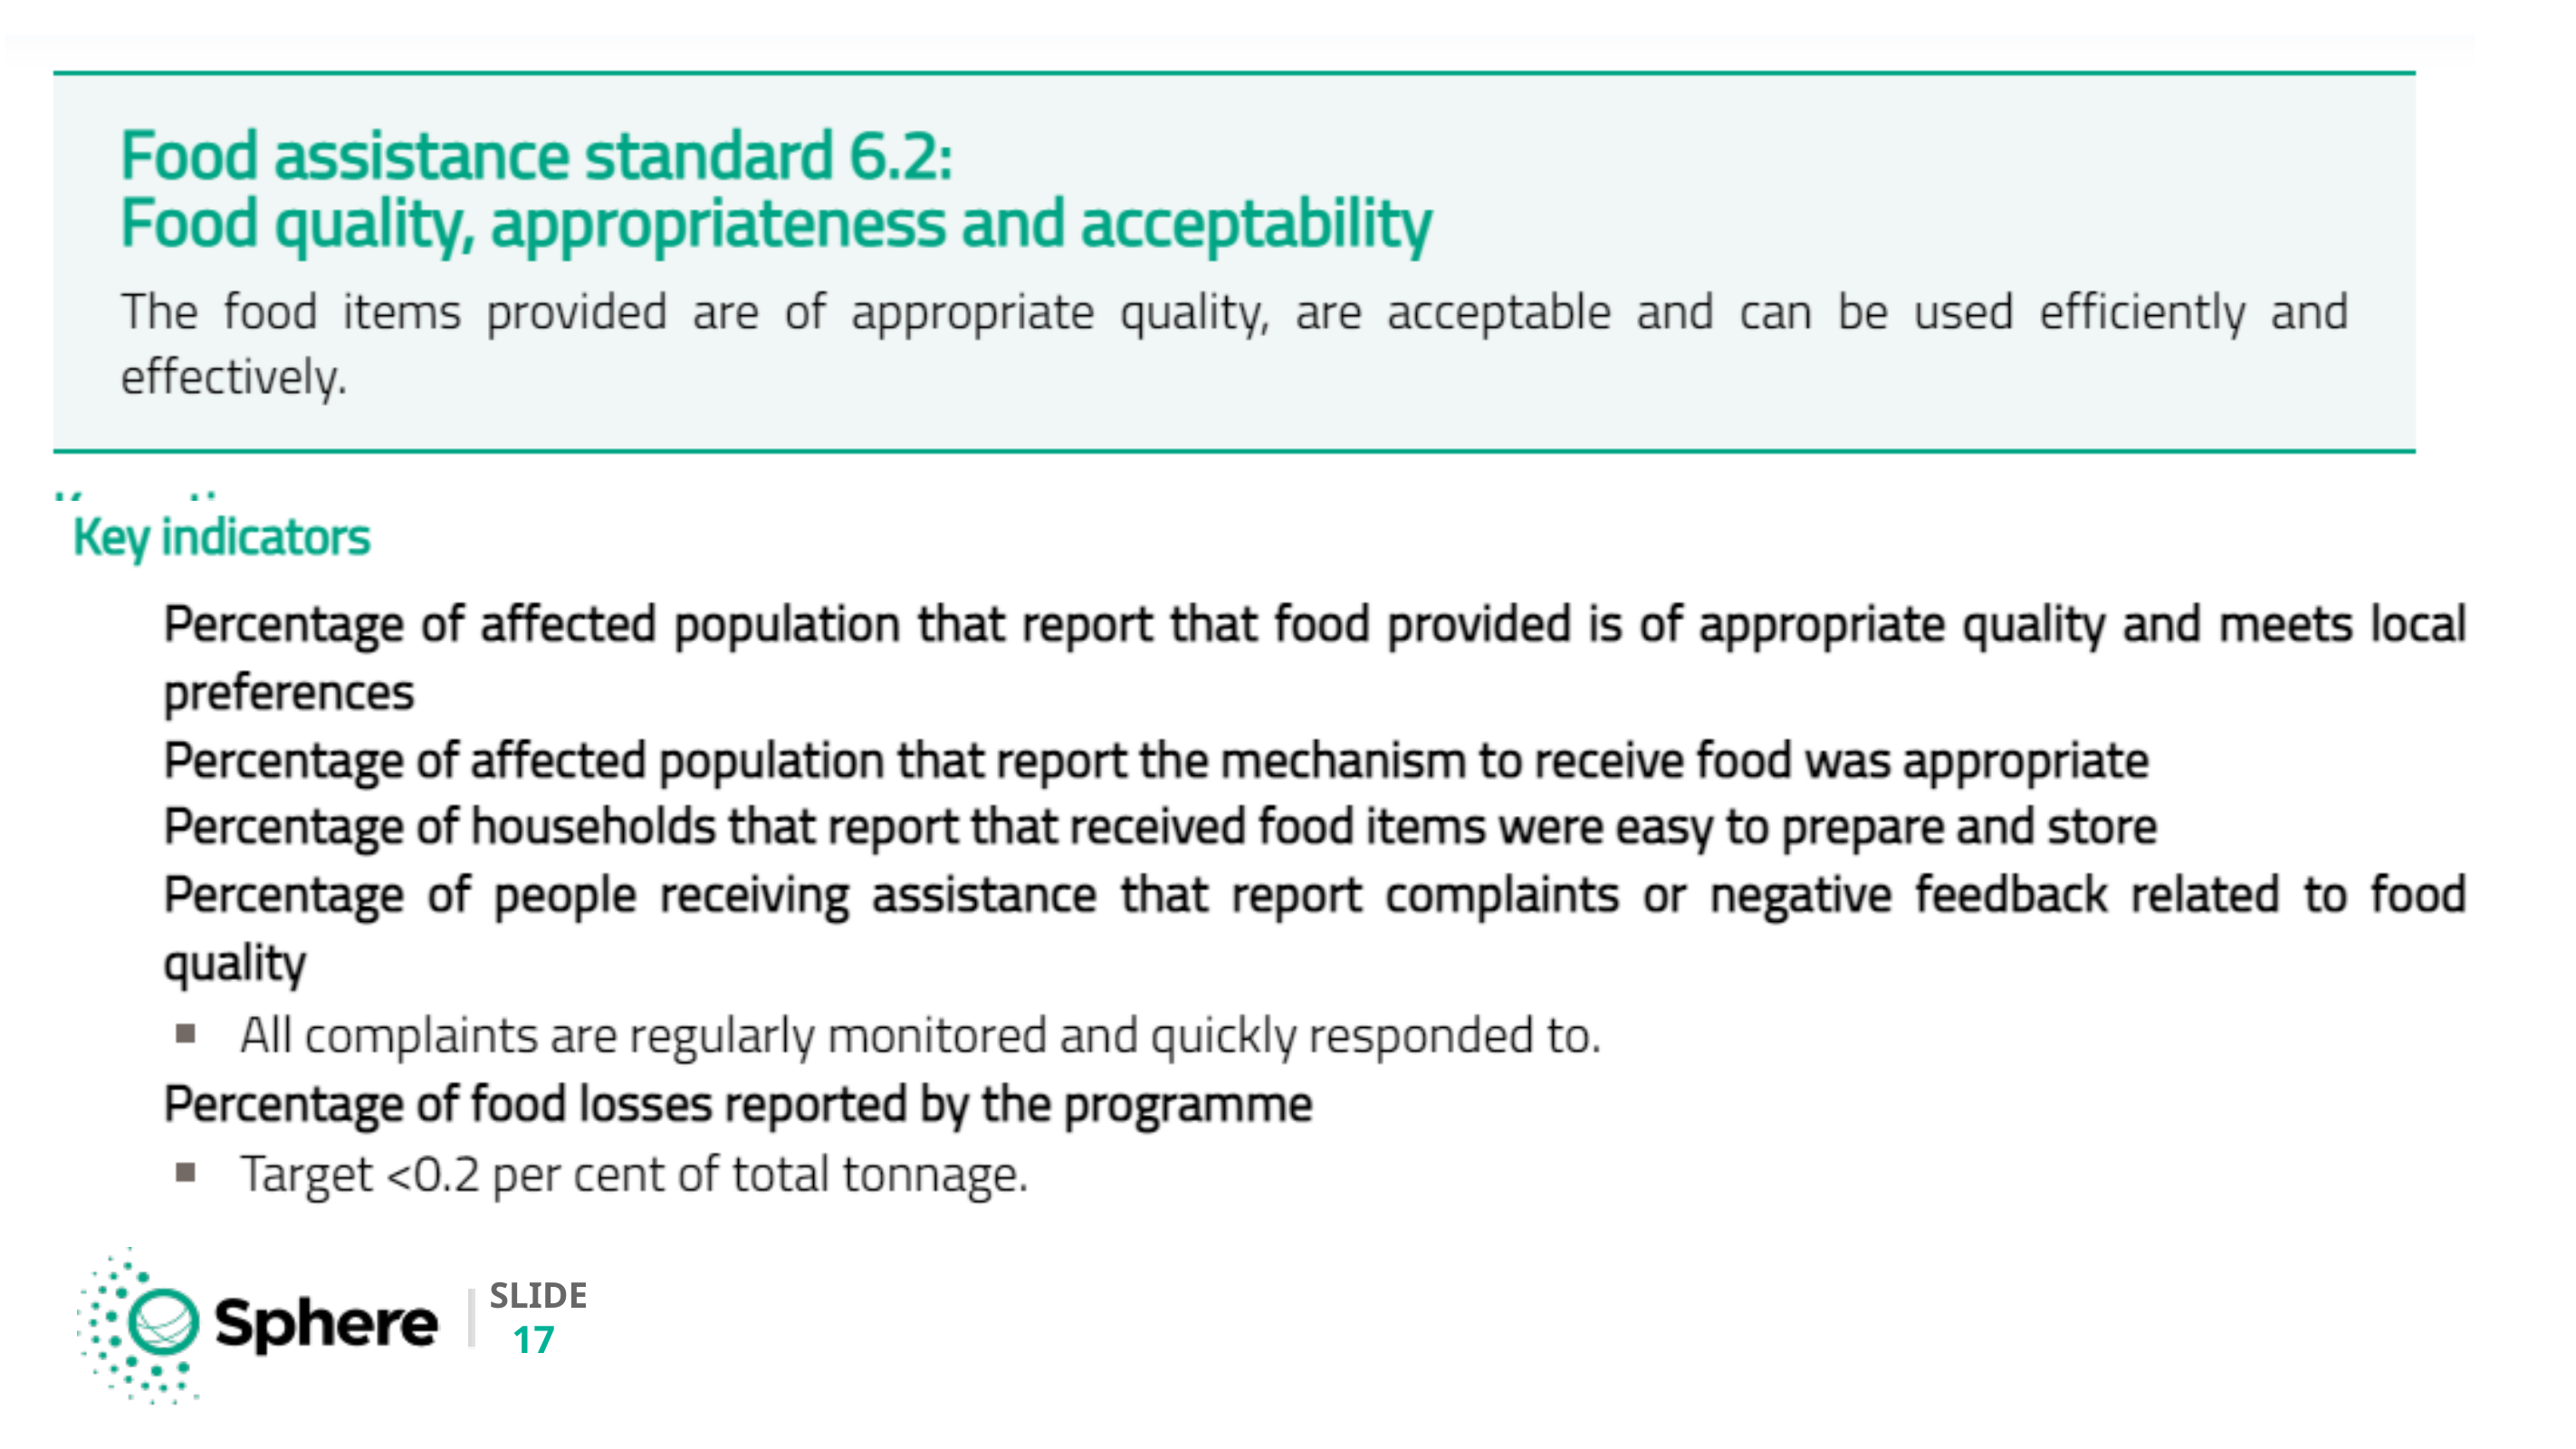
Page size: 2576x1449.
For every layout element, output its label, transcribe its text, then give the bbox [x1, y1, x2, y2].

picture [77, 1247, 441, 1407]
slide_number 17 [504, 1308, 567, 1449]
picture [468, 1289, 479, 1349]
picture [5, 34, 2576, 1243]
